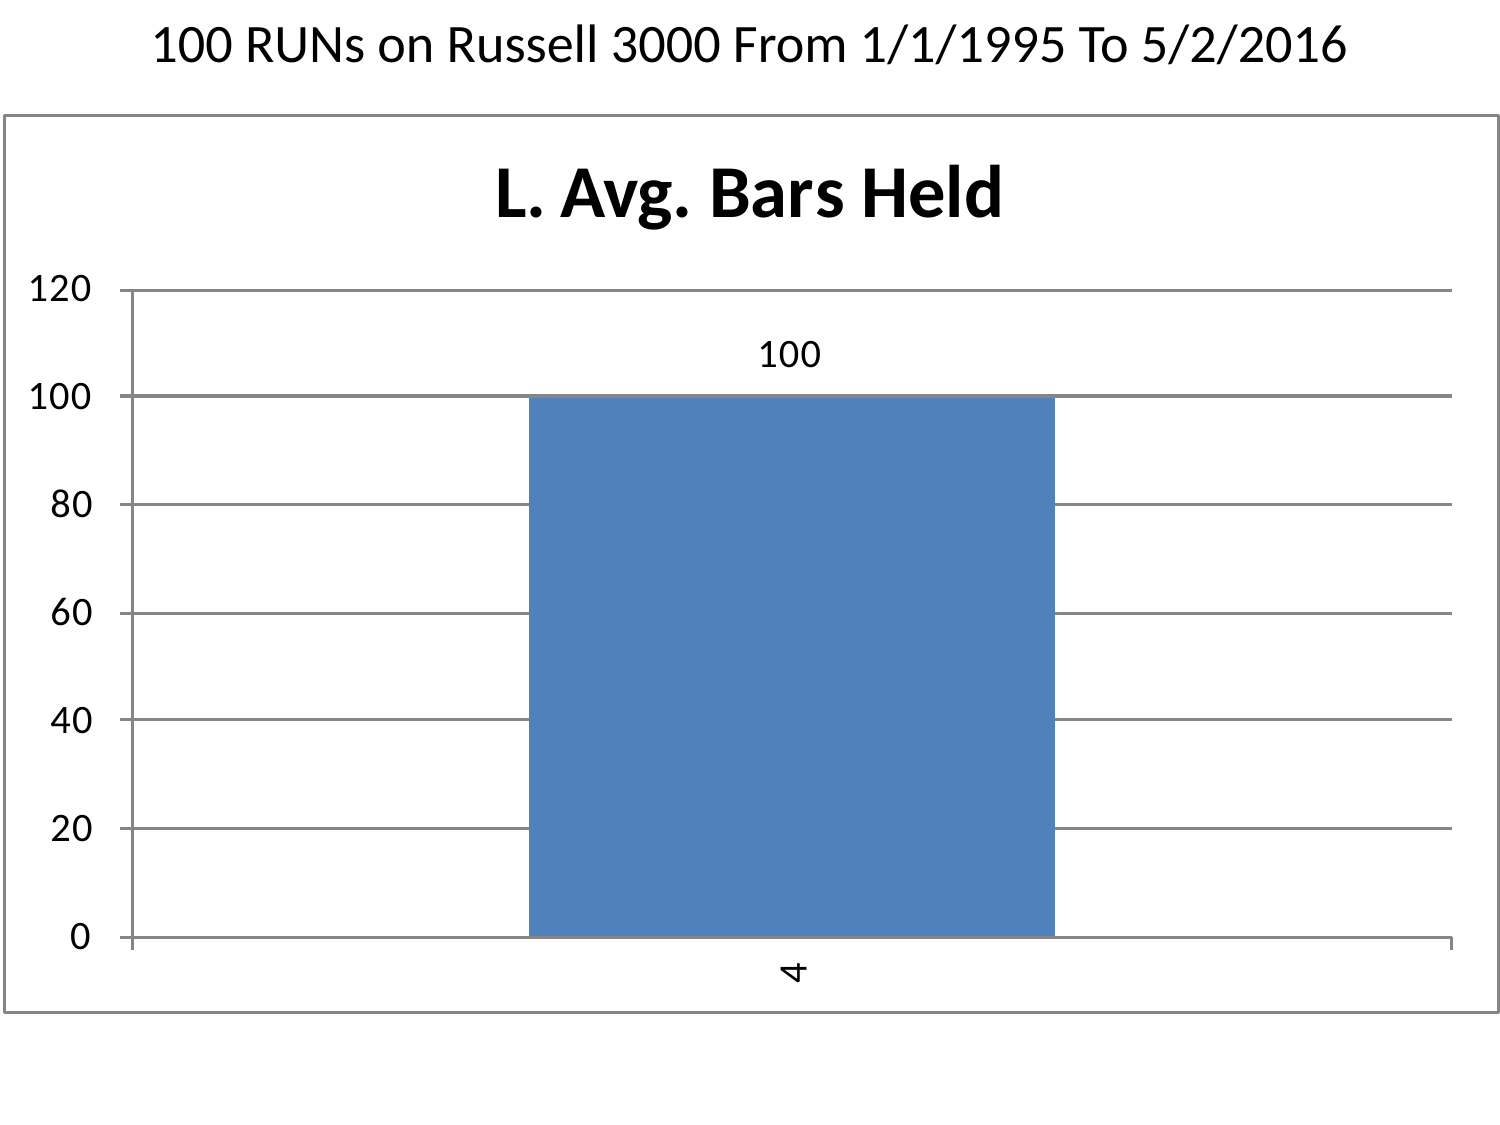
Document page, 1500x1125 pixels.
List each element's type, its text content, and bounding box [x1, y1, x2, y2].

picture [0, 110, 1500, 1014]
text_box 100 RUNs on Russell 3000 From 1/1/1995 To 5/2/2016 [0, 0, 1500, 81]
